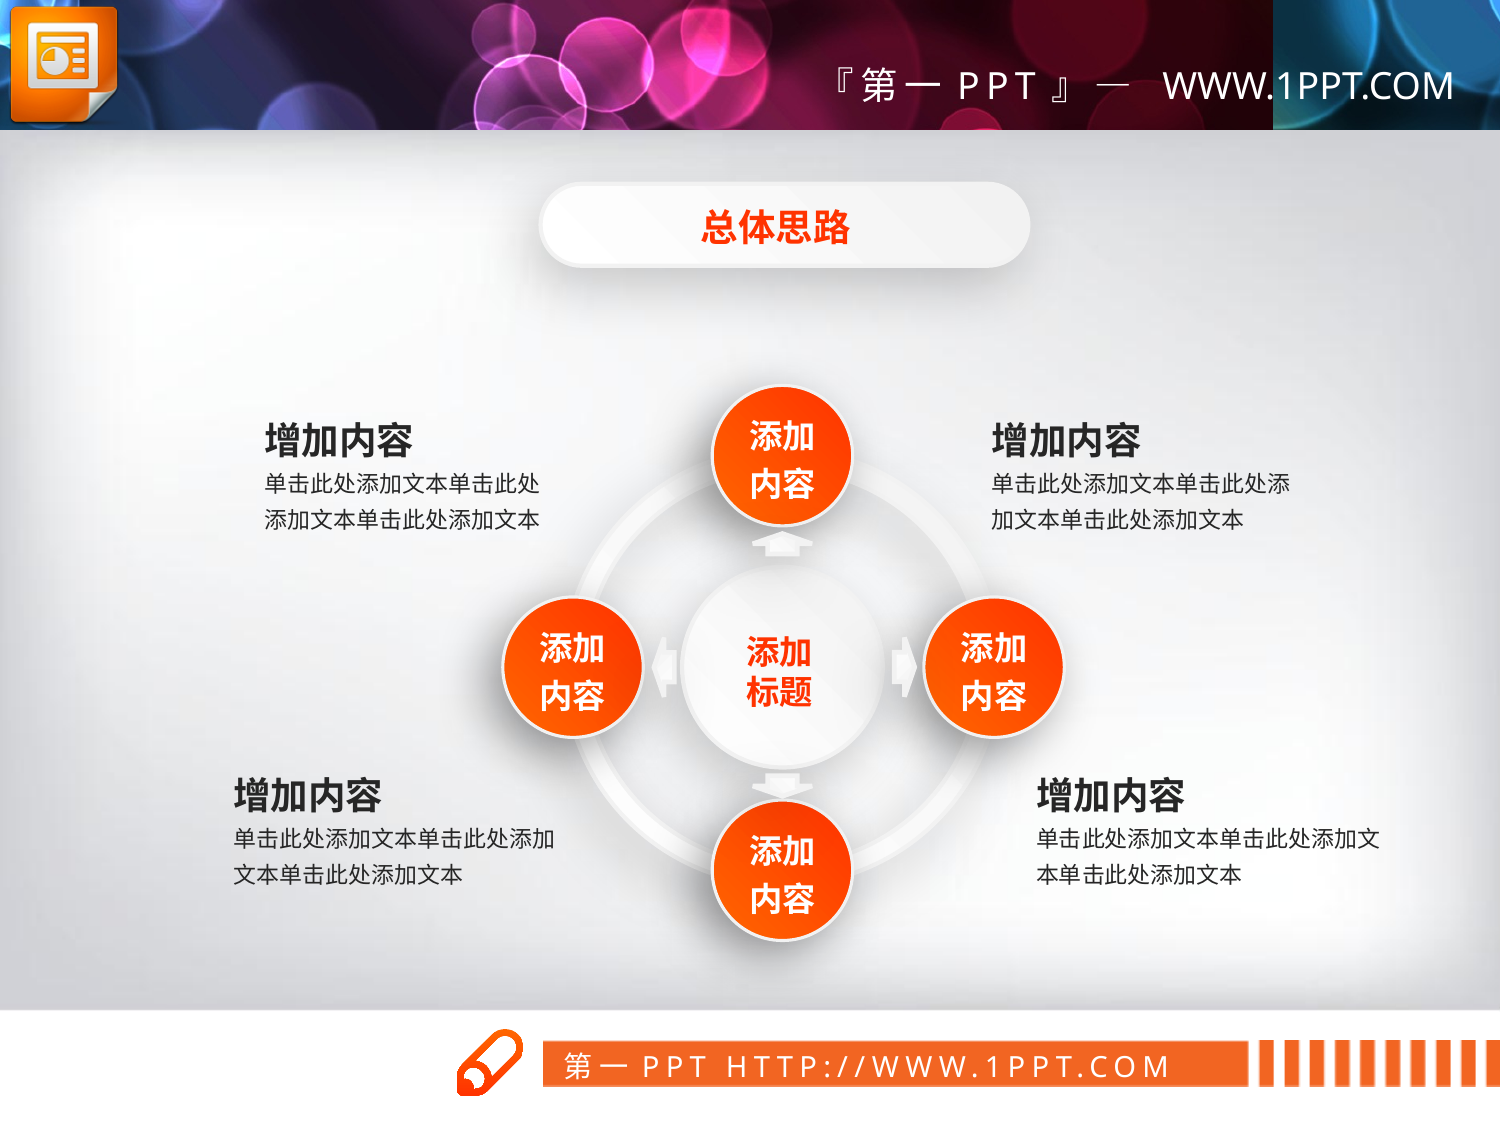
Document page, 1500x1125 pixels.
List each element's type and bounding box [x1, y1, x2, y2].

text_box [218, 183, 1404, 941]
picture [0, 0, 1500, 1012]
picture [543, 1040, 1500, 1087]
